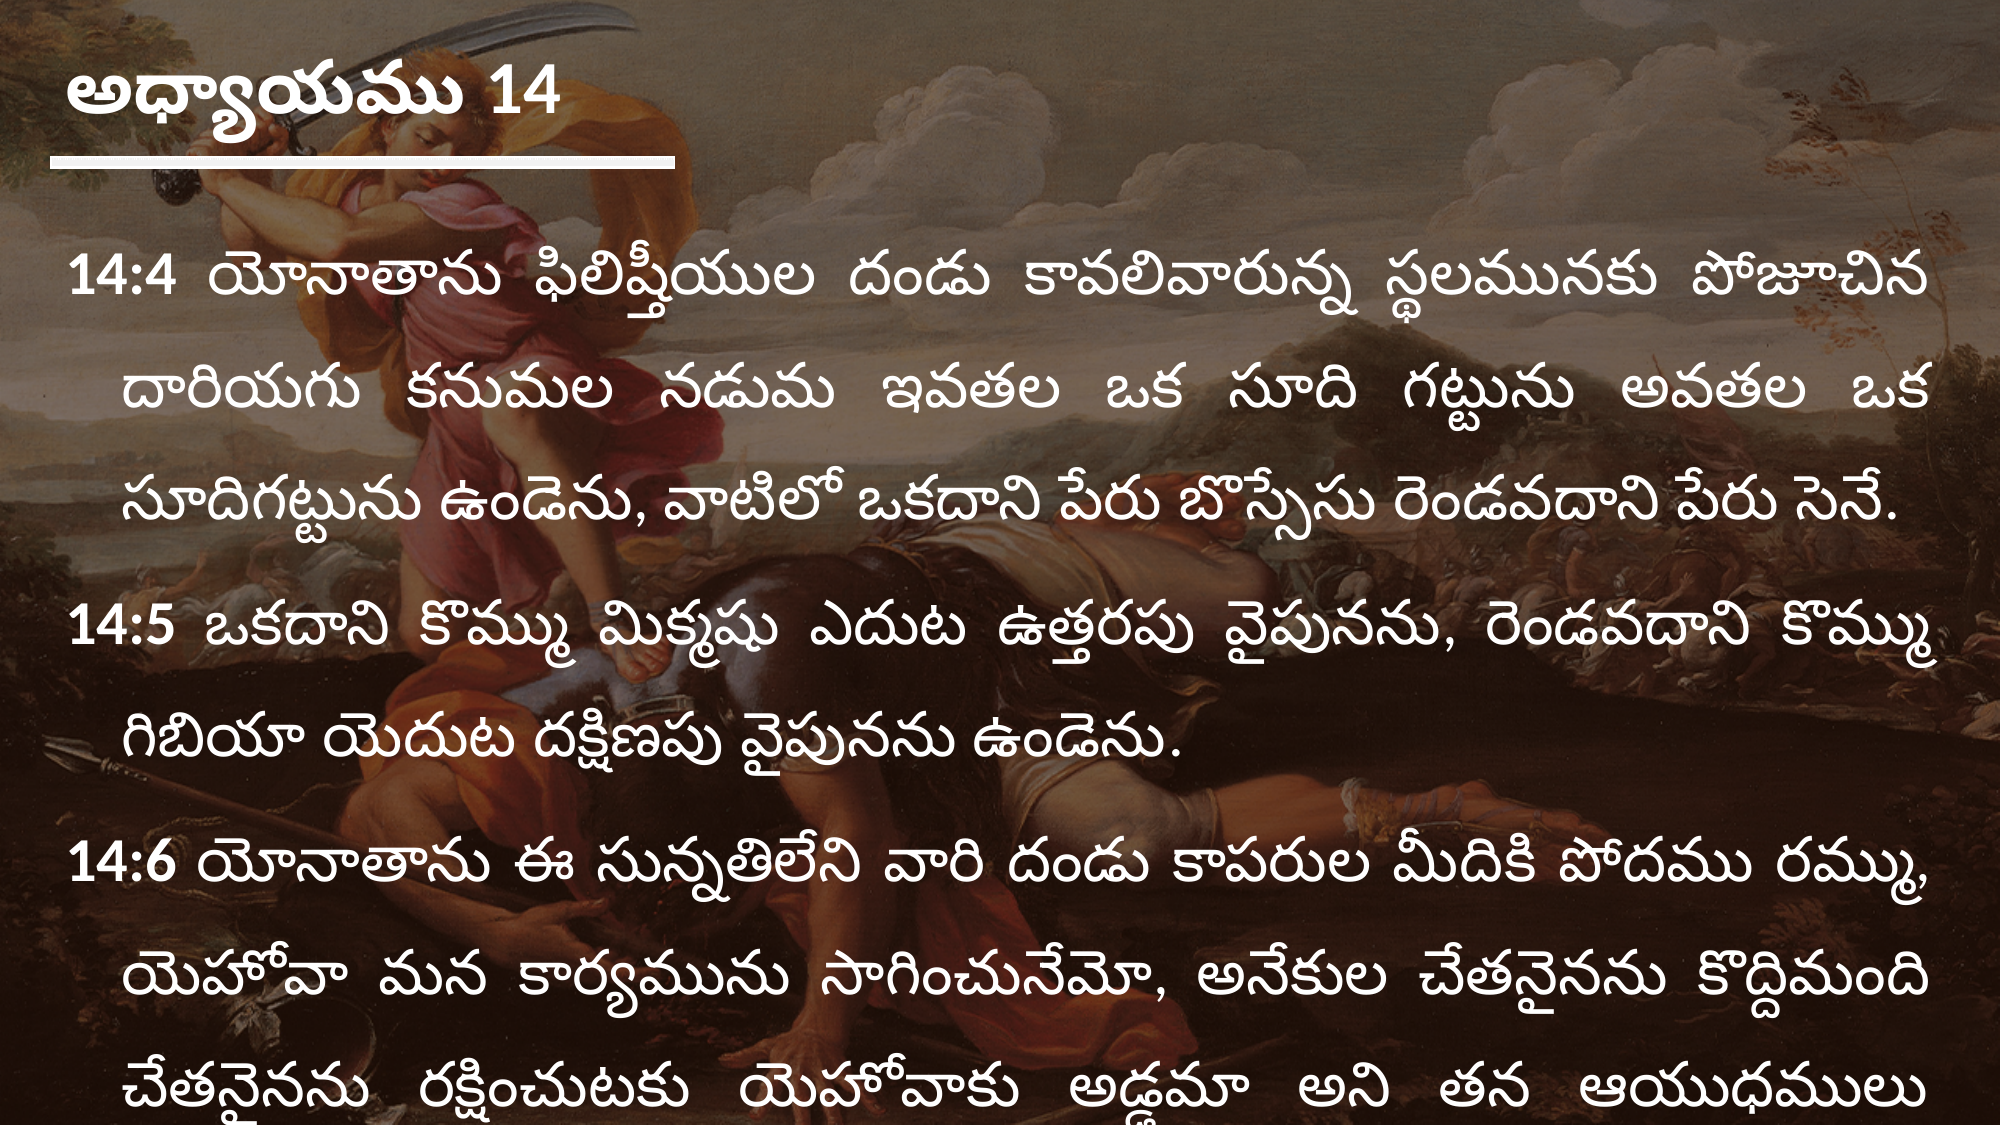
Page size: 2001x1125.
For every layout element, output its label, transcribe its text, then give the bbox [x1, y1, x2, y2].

picture [0, 0, 2000, 1125]
title అధ్యాయము 14 [50, 0, 1925, 167]
list 14:4 యోనాతాను ఫిలిష్తీయుల దండు కావలివారున్న స్థలమునకు పోజూచిన దారియగు కనుమల నడుమ ఇవతల ఒక సూది గట్టును అవతల ఒక సూదిగట్టును ఉండెను, వాటిలో ఒకదాని పేరు బొస్సేసు రెండవదాని పేరు సెనే. 14:5 ఒకదాని కొమ్ము మిక్మషు ఎదుట ఉత్తరపు వైపునను, రెండవదాని కొమ్ము గిబియా యెదుట దక్షిణపు వైపునను ఉండెను. 14:6 యోనాతాను ఈ సున్నతిలేని వారి దండు కాపరుల మీదికి పోదము రమ్ము, యెహోవా మన కార్యమును సాగించునేమో, అనేకుల చేతనైనను కొద్దిమంది చేతనైనను రక్షించుటకు యెహోవాకు అడ్డమా అని తన ఆయుధములు మోయువానితో చెప్పగా [50, 187, 1946, 1063]
